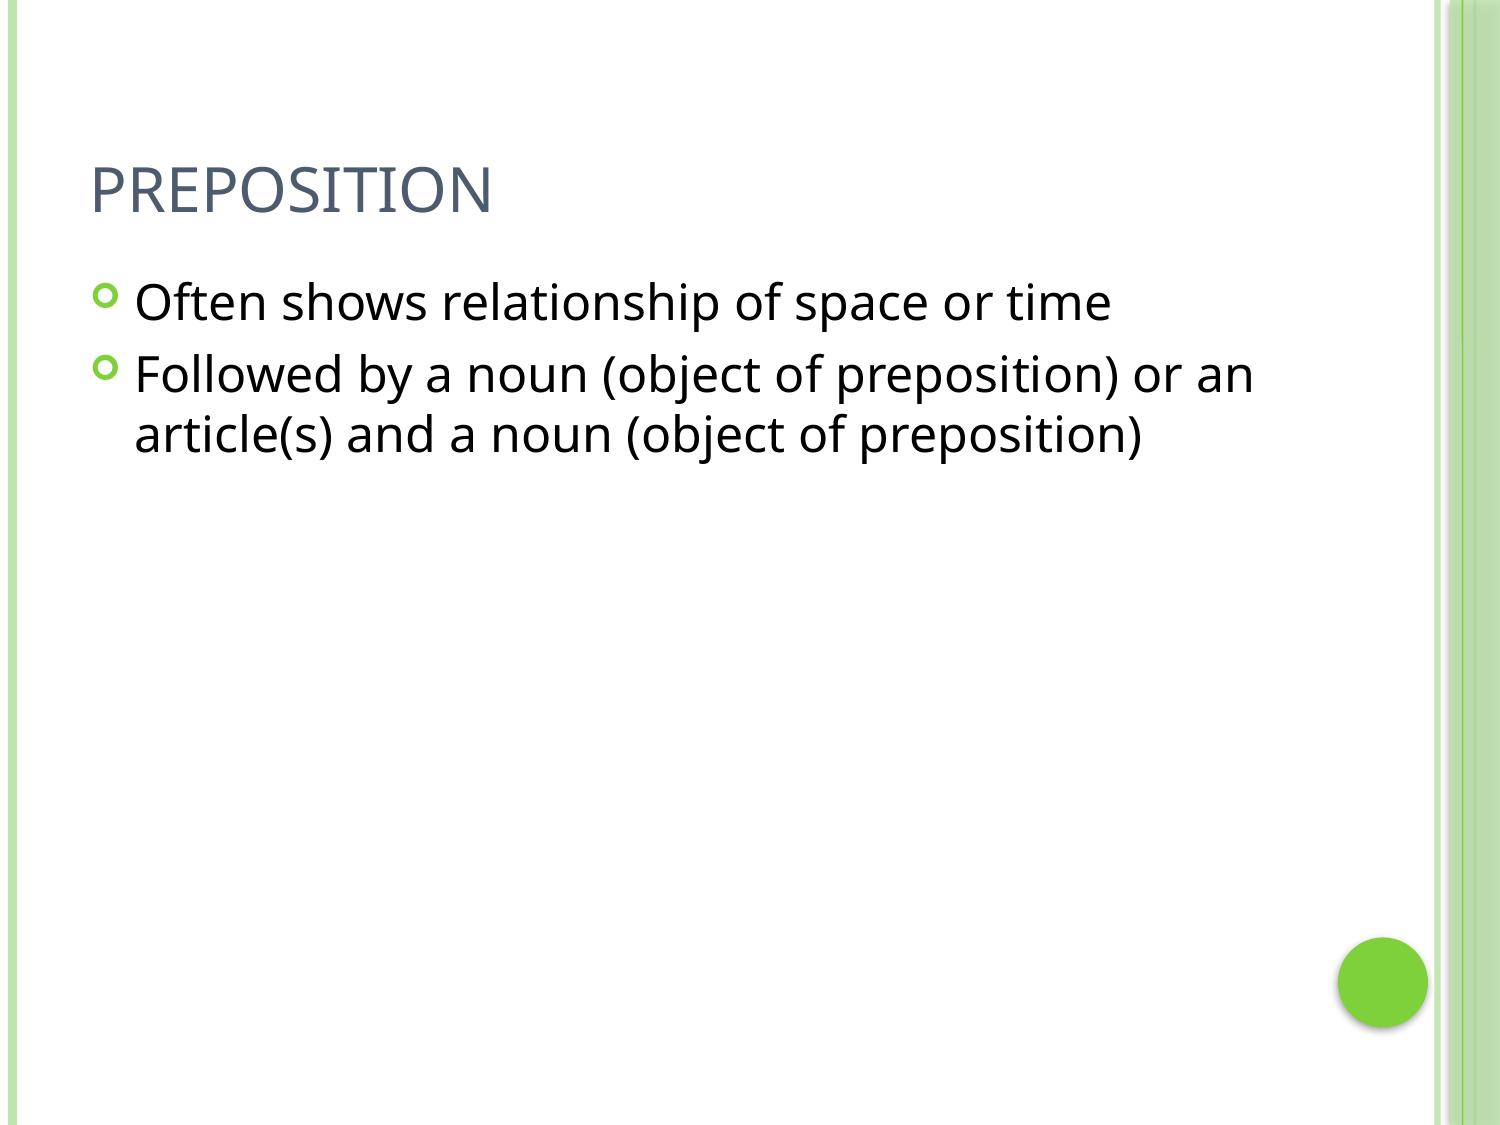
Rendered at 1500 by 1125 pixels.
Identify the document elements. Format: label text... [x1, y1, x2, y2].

list Often shows relationship of space or time Followed by a noun (object of preposition) or an article(s) and a noun (object of preposition) [75, 262, 1300, 1062]
title Preposition [75, 45, 1300, 233]
